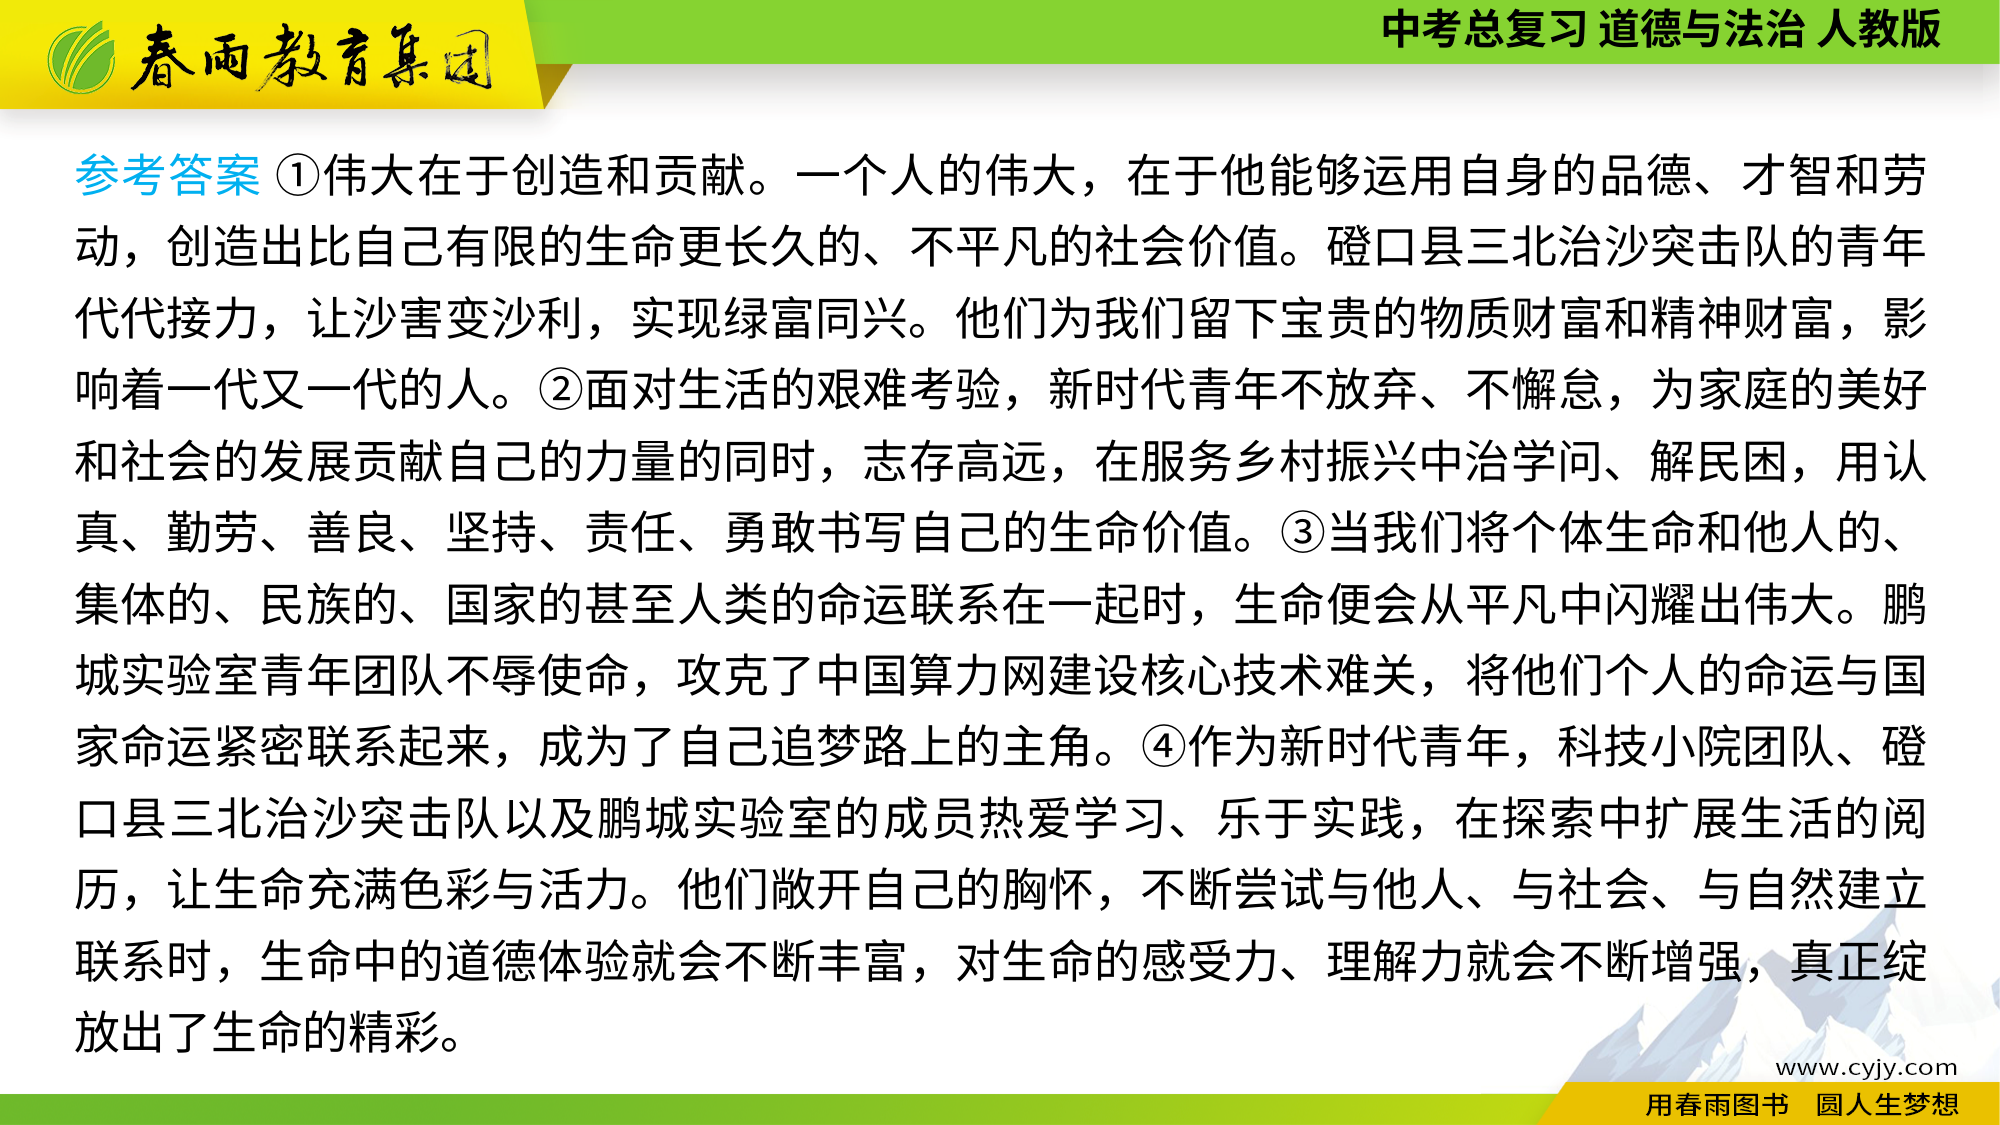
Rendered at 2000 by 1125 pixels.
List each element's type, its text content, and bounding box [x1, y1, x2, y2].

list 参考答案 ①伟大在于创造和贡献。一个人的伟大，在于他能够运用自身的品德、才智和劳动，创造出比自己有限的生命更长久的、不平凡的社会价值。磴口县三北治沙突击队的青年代代接力，让沙害变沙利，实现绿富同兴。他们为我们留下宝贵的物质财富和精神财富，影响着一代又一代的人。②面对生活的艰难考验，新时代青年不放弃、不懈怠，为家庭的美好和社会的发展贡献自己的力量的同时，志存高远，在服务乡村振兴中治学问、解民困，用认真、勤劳、善良、坚持、责任、勇敢书写自己的生命价值。③当我们将个体生命和他人的、集体的、民族的、国家的甚至人类的命运联系在一起时，生命便会从平凡中闪耀出伟大。鹏城实验室青年团队不辱使命，攻克了中国算力网建设核心技术难关，将他们个人的命运与国家命运紧密联系起来，成为了自己追梦路上的主角。④作为新时代青年，科技小院团队、磴口县三北治沙突击队以及鹏城实验室的成员热爱学习、乐于实践，在探索中扩展生活的阅历，让生命充满色彩与活力。他们敞开自己的胸怀，不断尝试与他人、与社会、与自然建立联系时，生命中的道德体验就会不断丰富，对生命的感受力、理解力就会不断增强，真正绽放出了生命的精彩。 [59, 122, 1944, 1069]
picture [0, 0, 2000, 1125]
